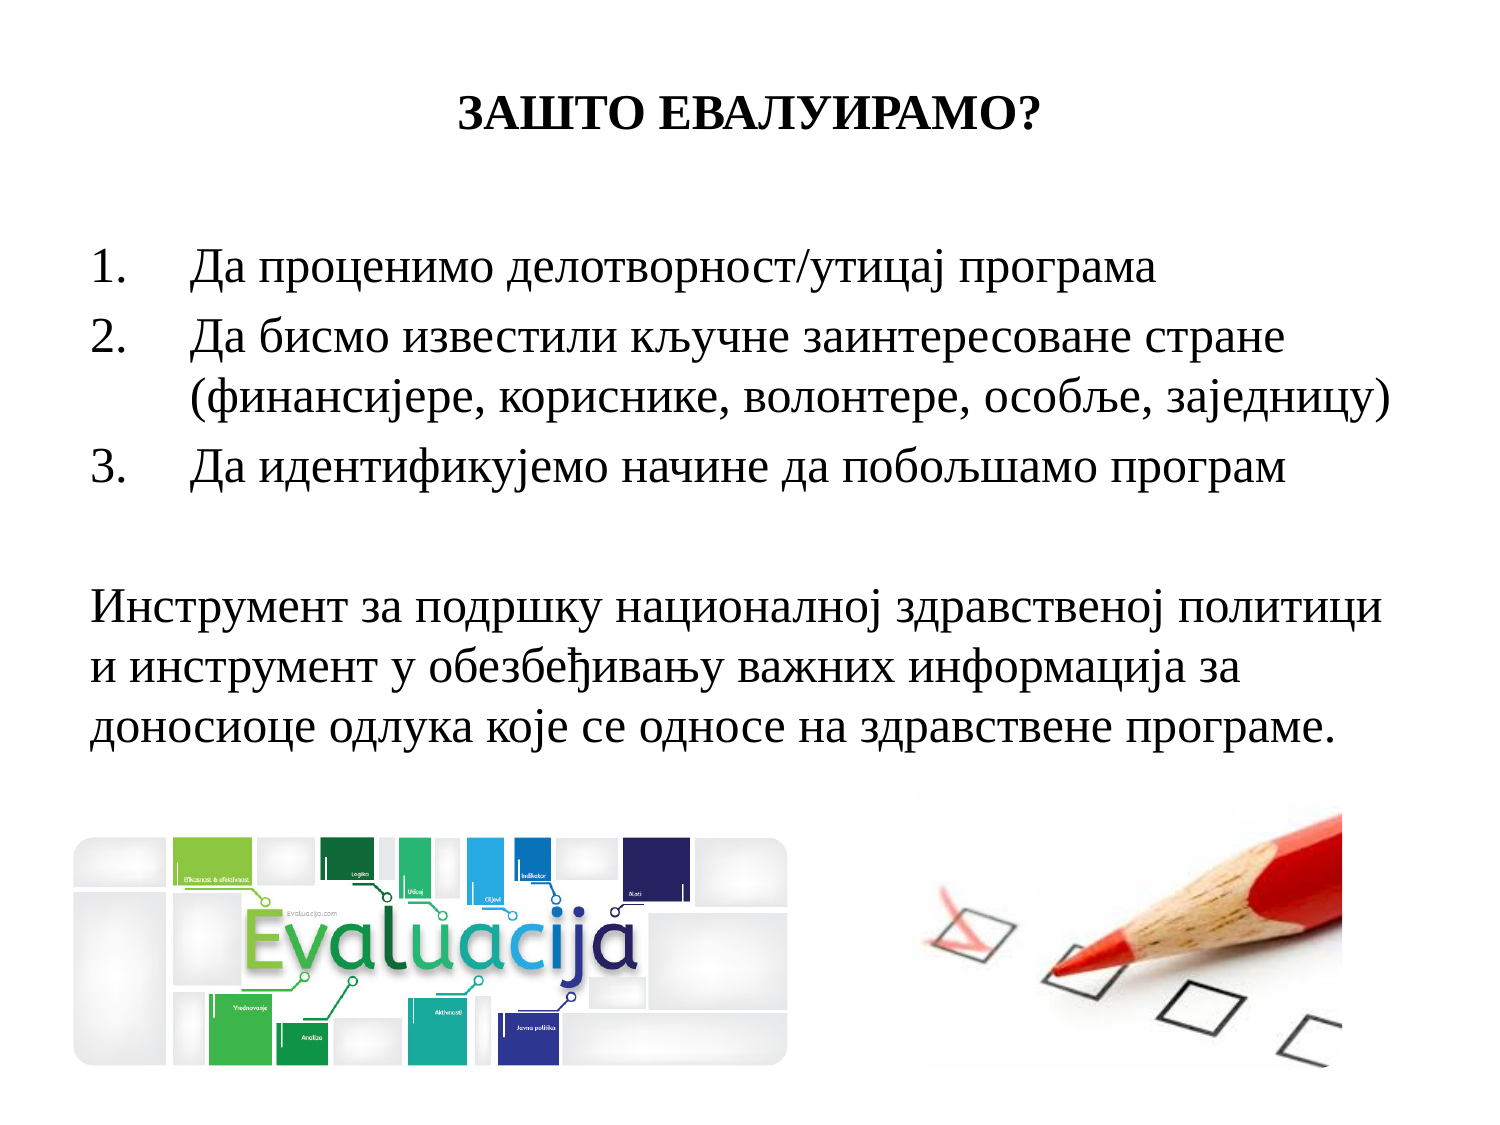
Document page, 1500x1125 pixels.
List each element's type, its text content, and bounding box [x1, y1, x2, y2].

picture [912, 782, 1343, 1069]
list Да проценимо делотворност/утицај програма Да бисмо известили кључне заинтересоване стране (финансијере, кориснике, волонтере, особље, заједницу) Да идентификујемо начине да побољшамо програм Инструмент за подршку националној здравственој политици и инструмент у обезбеђивању важних информација за доносиоце одлука које се односе на здравствене програме. [75, 224, 1425, 1075]
title ЗАШТО ЕВАЛУИРАМО? [75, 45, 1425, 175]
picture [73, 837, 788, 1066]
